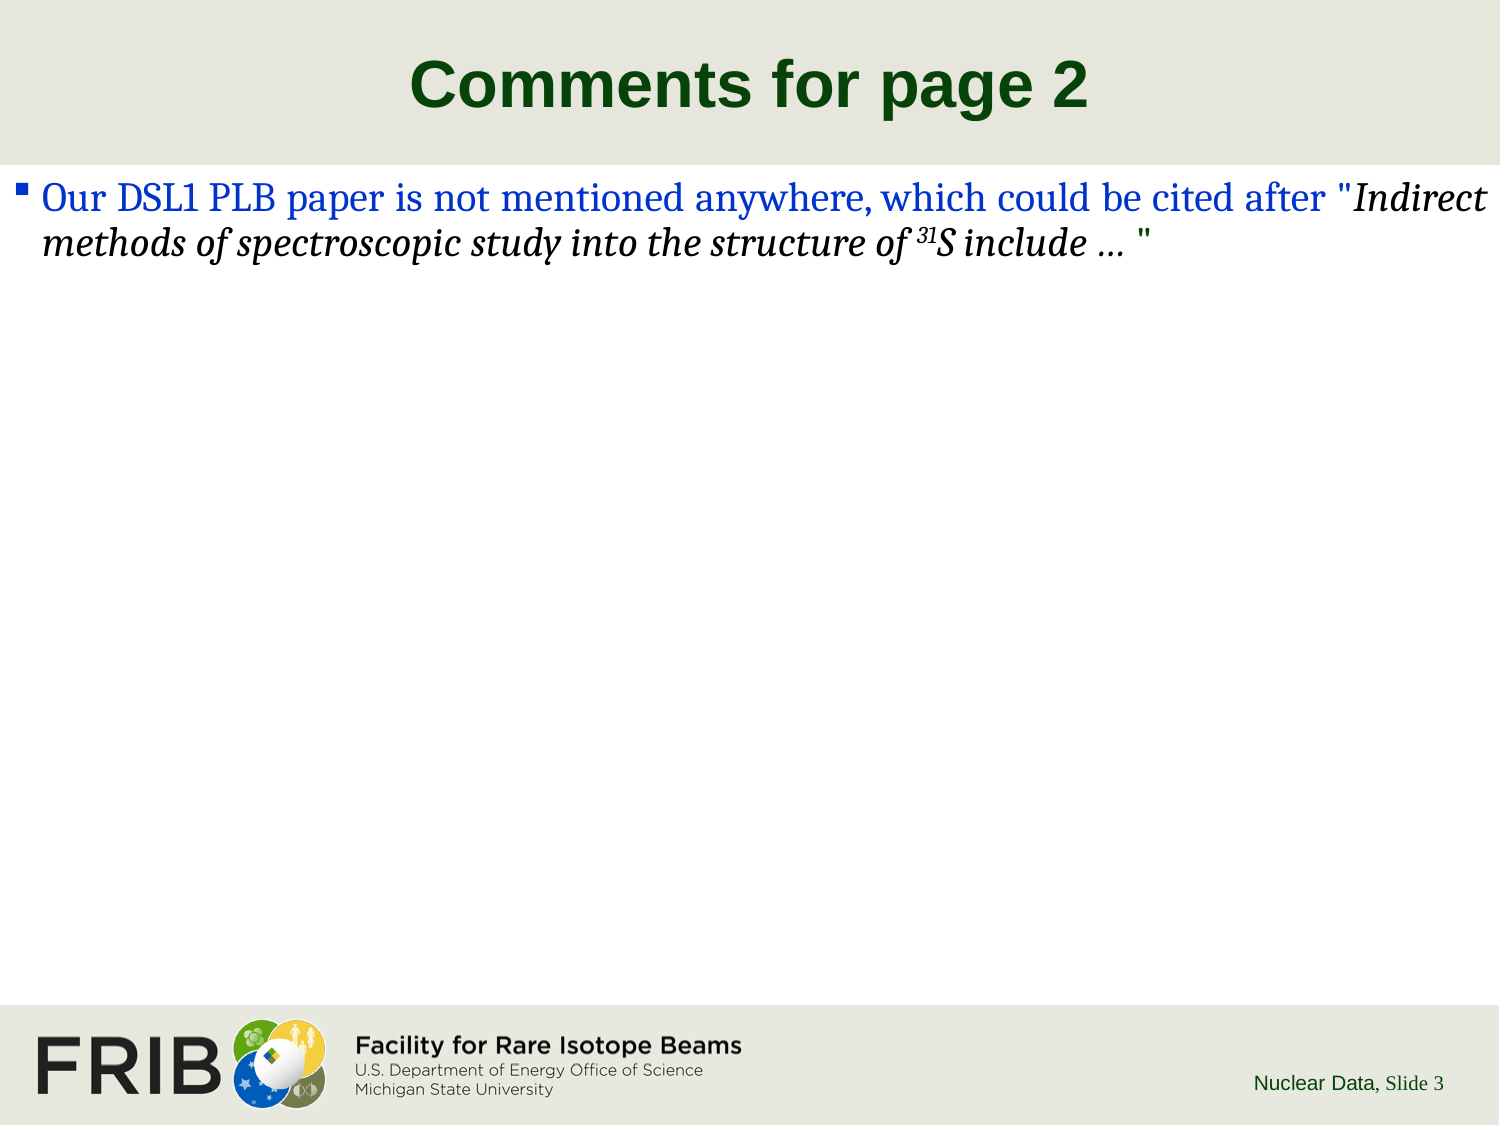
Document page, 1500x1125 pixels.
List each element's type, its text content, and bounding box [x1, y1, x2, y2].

footer Nuclear Data [679, 1042, 1374, 1103]
list Our DSL1 PLB paper is not mentioned anywhere, which could be cited after "Indirect methods of spectroscopic study into the structure of 31S include … " [12, 174, 1488, 1000]
title Comments for page 2 [11, 46, 1489, 128]
picture [0, 0, 1500, 165]
picture [0, 1005, 1499, 1125]
slide_number , Slide 3 [1374, 1042, 1500, 1103]
